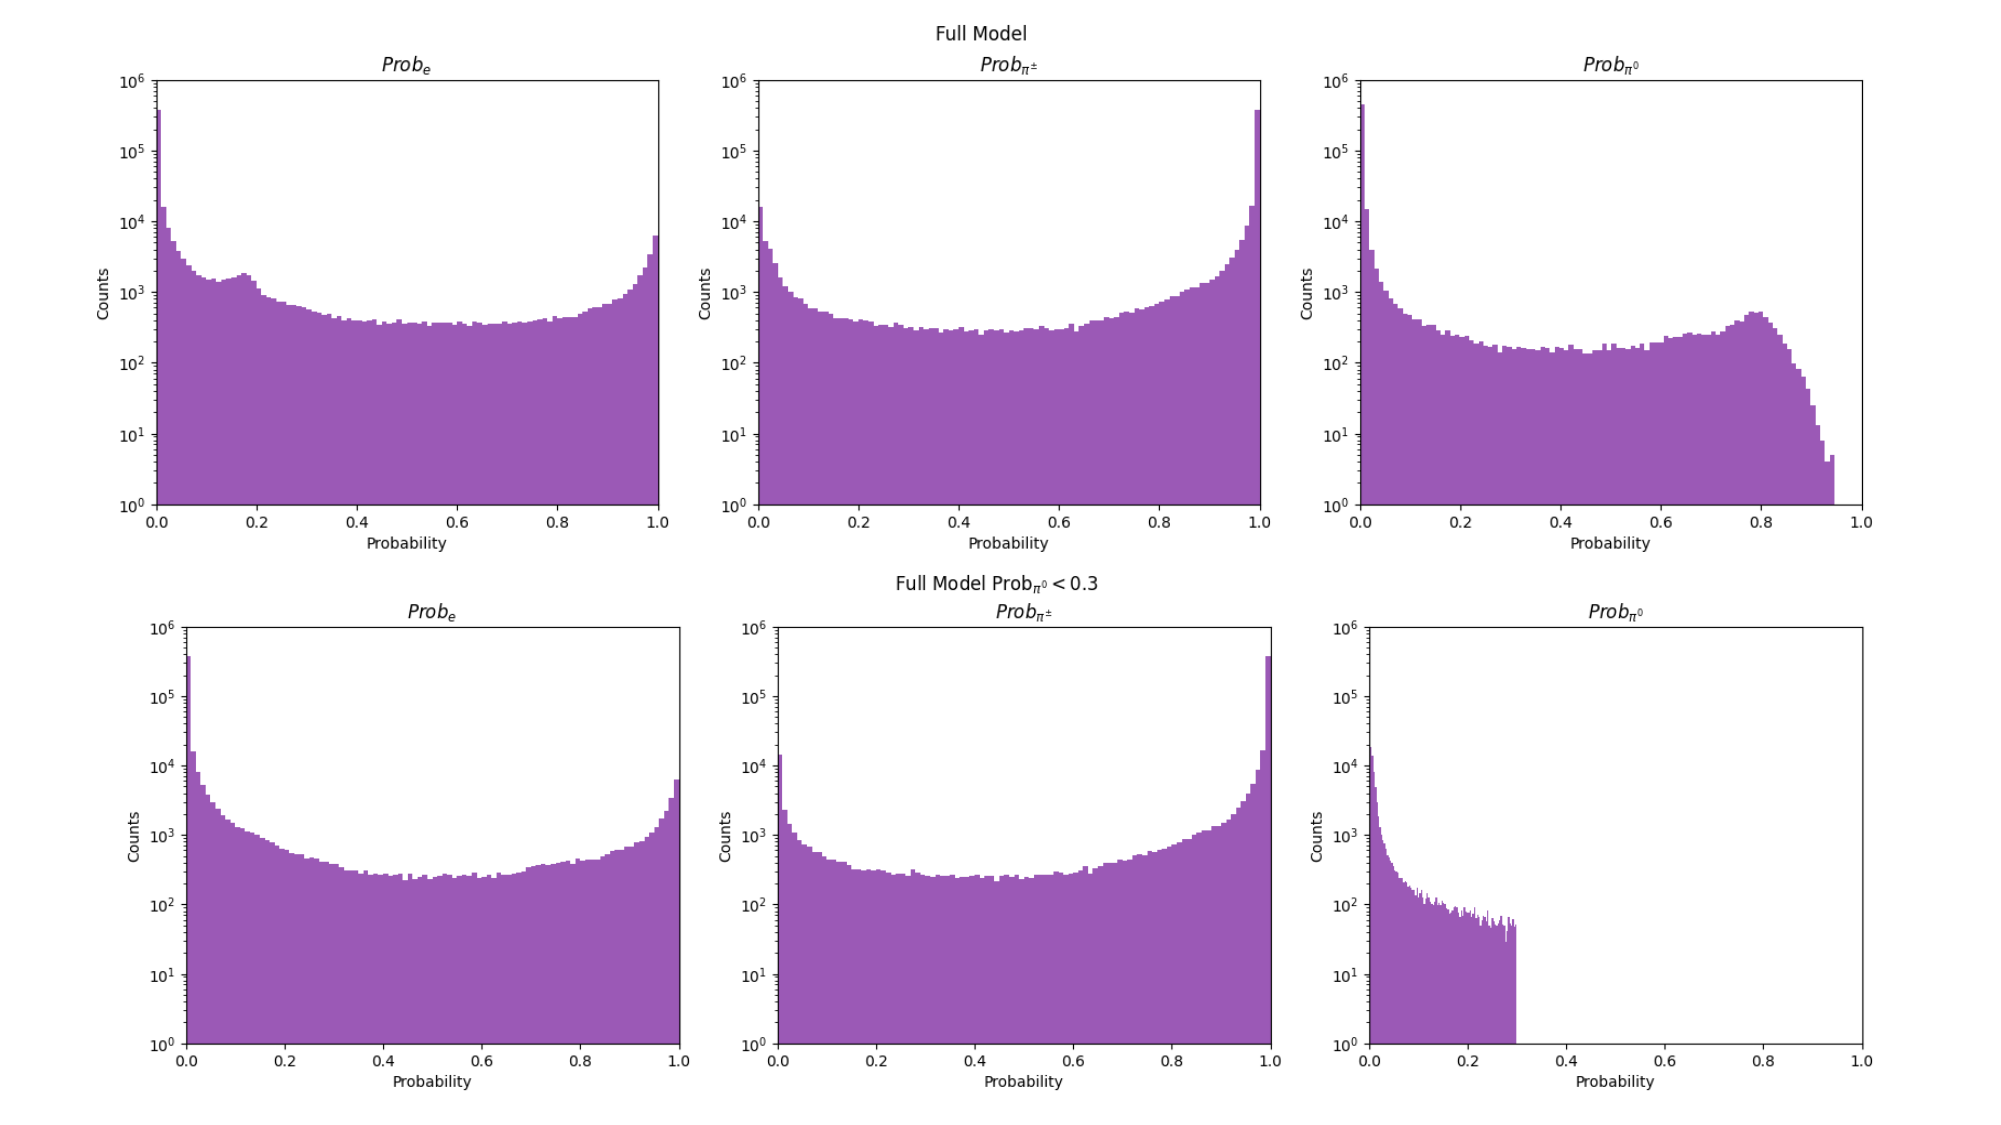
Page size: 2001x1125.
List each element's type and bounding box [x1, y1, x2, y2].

picture [84, 14, 1885, 1102]
